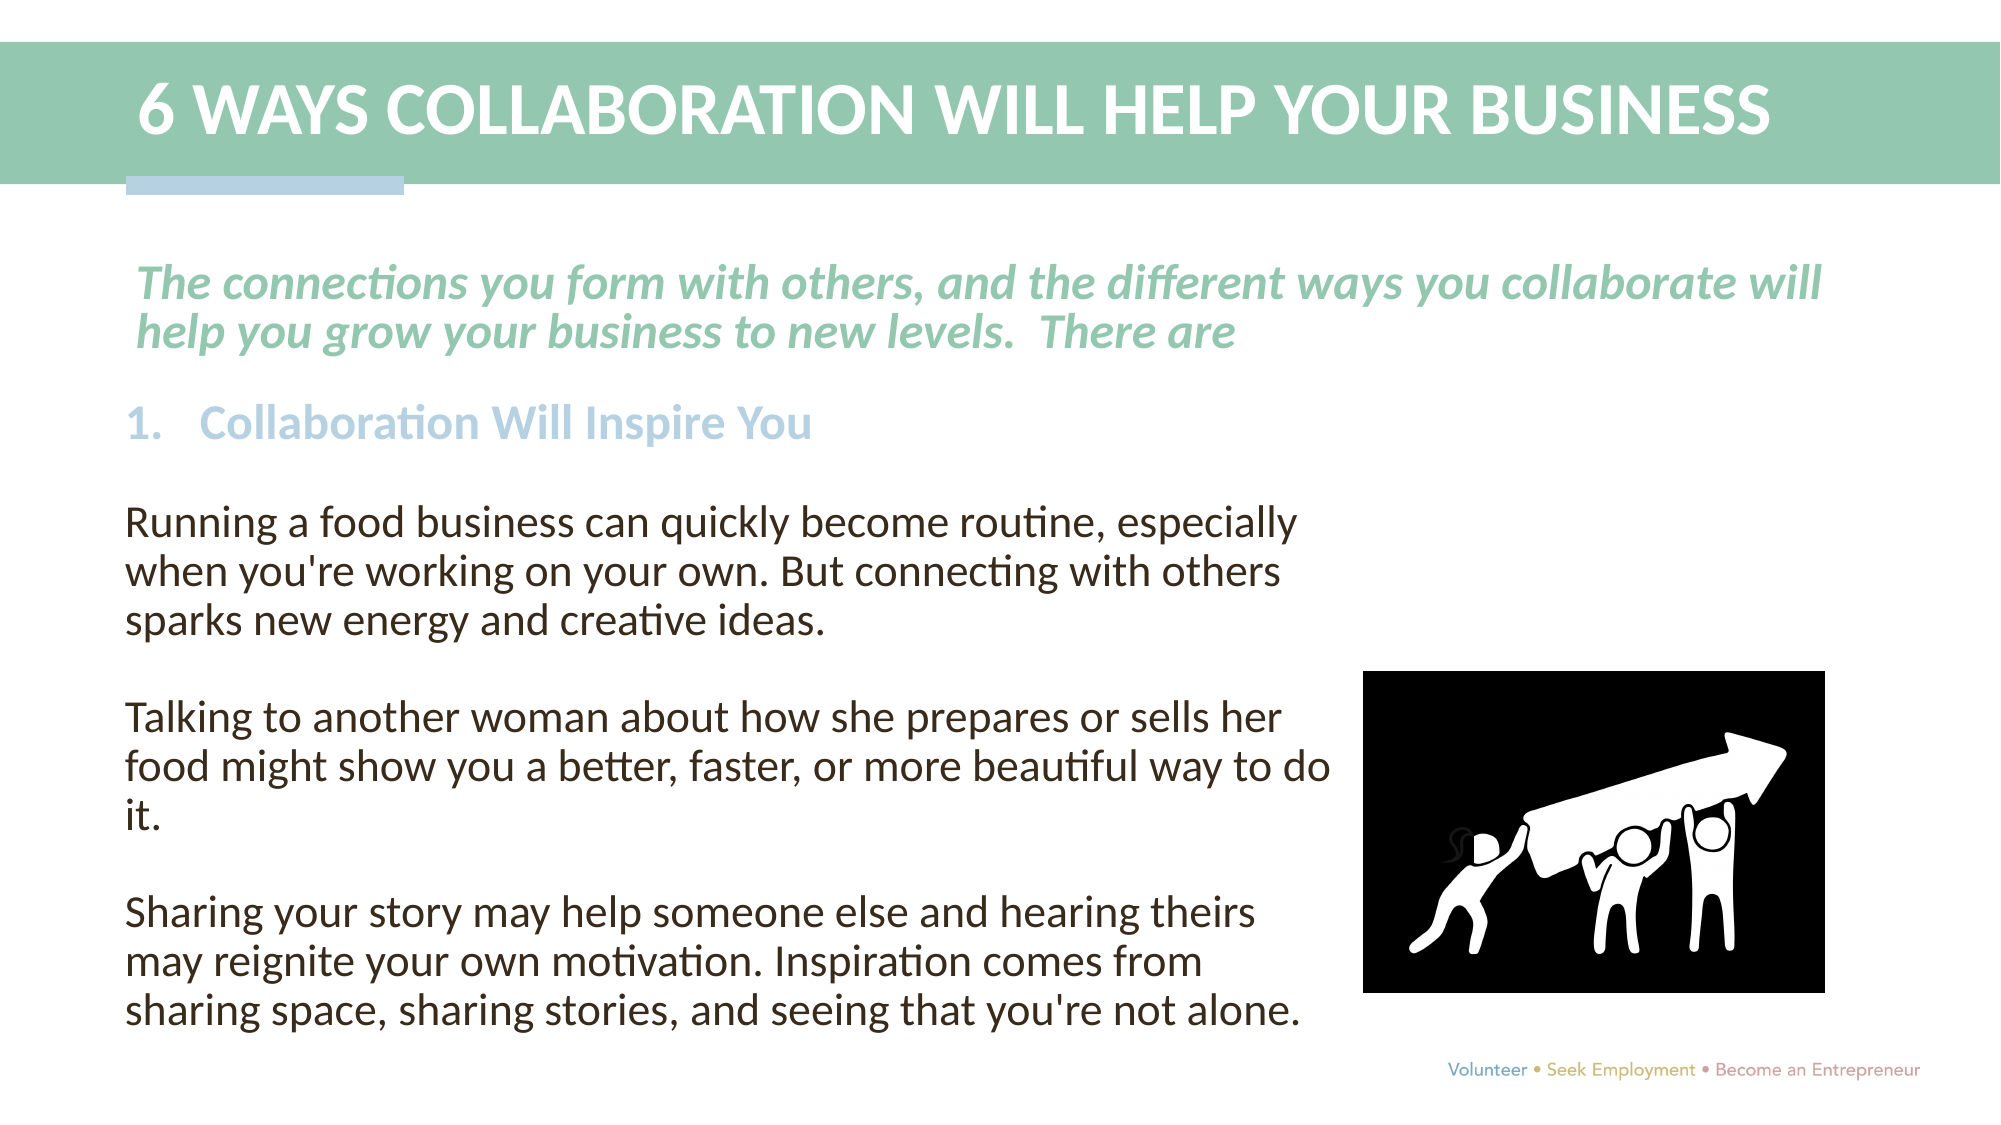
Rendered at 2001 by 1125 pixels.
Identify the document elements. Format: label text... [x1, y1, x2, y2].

list The connections you form with others, and the different ways you collaborate will help you grow your business to new levels. There are [121, 253, 1920, 1020]
text_box Collaboration Will Inspire You Running a food business can quickly become routine, especially when you're working on your own. But connecting with others sparks new energy and creative ideas. Talking to another woman about how she prepares or sells her food might show you a better, faster, or more beautiful way to do it. Sharing your story may help someone else and hearing theirs may reignite your own motivation. Inspiration comes from sharing space, sharing stories, and seeing that you're not alone. [110, 393, 1356, 916]
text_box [1363, 671, 1825, 993]
picture [1418, 1046, 1971, 1103]
list 6 WAYS COLLABORATION WILL HELP YOUR BUSINESS [123, 51, 1913, 170]
